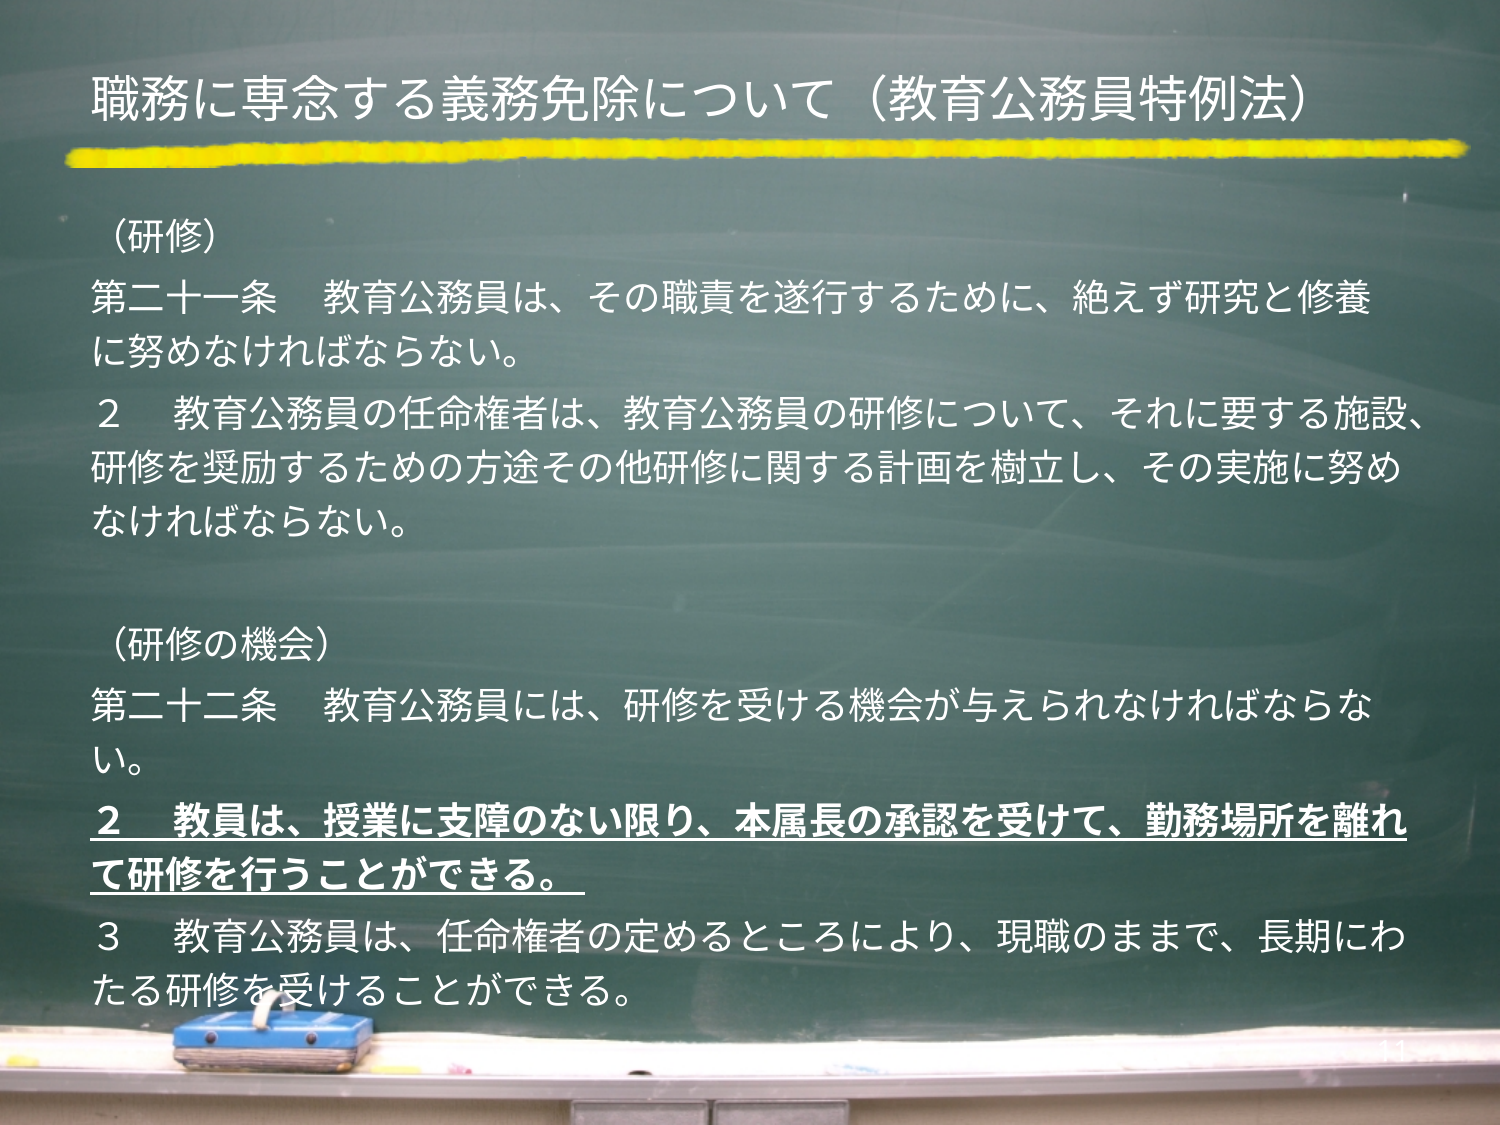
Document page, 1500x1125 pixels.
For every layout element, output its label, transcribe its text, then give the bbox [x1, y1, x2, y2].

title 職務に専念する義務免除について（教育公務員特例法） [75, 45, 1425, 149]
list （研修） 第二十一条 教育公務員は、その職責を遂行するために、絶えず研究と修養に努めなければならない。 ２ 教育公務員の任命権者は、教育公務員の研修について、それに要する施設、研修を奨励するための方途その他研修に関する計画を樹立し、その実施に努めなければならない。 （研修の機会） 第二十二条 教育公務員には、研修を受ける機会が与えられなければならない。 ２ 教員は、授業に支障のない限り、本属長の承認を受けて、勤務場所を離れて研修を行うことができる。 ３ 教育公務員は、任命権者の定めるところにより、現職のままで、長期にわたる研修を受けることができる。 [75, 196, 1425, 1005]
picture [0, 0, 1500, 1125]
slide_number 11 [1074, 1024, 1425, 1103]
